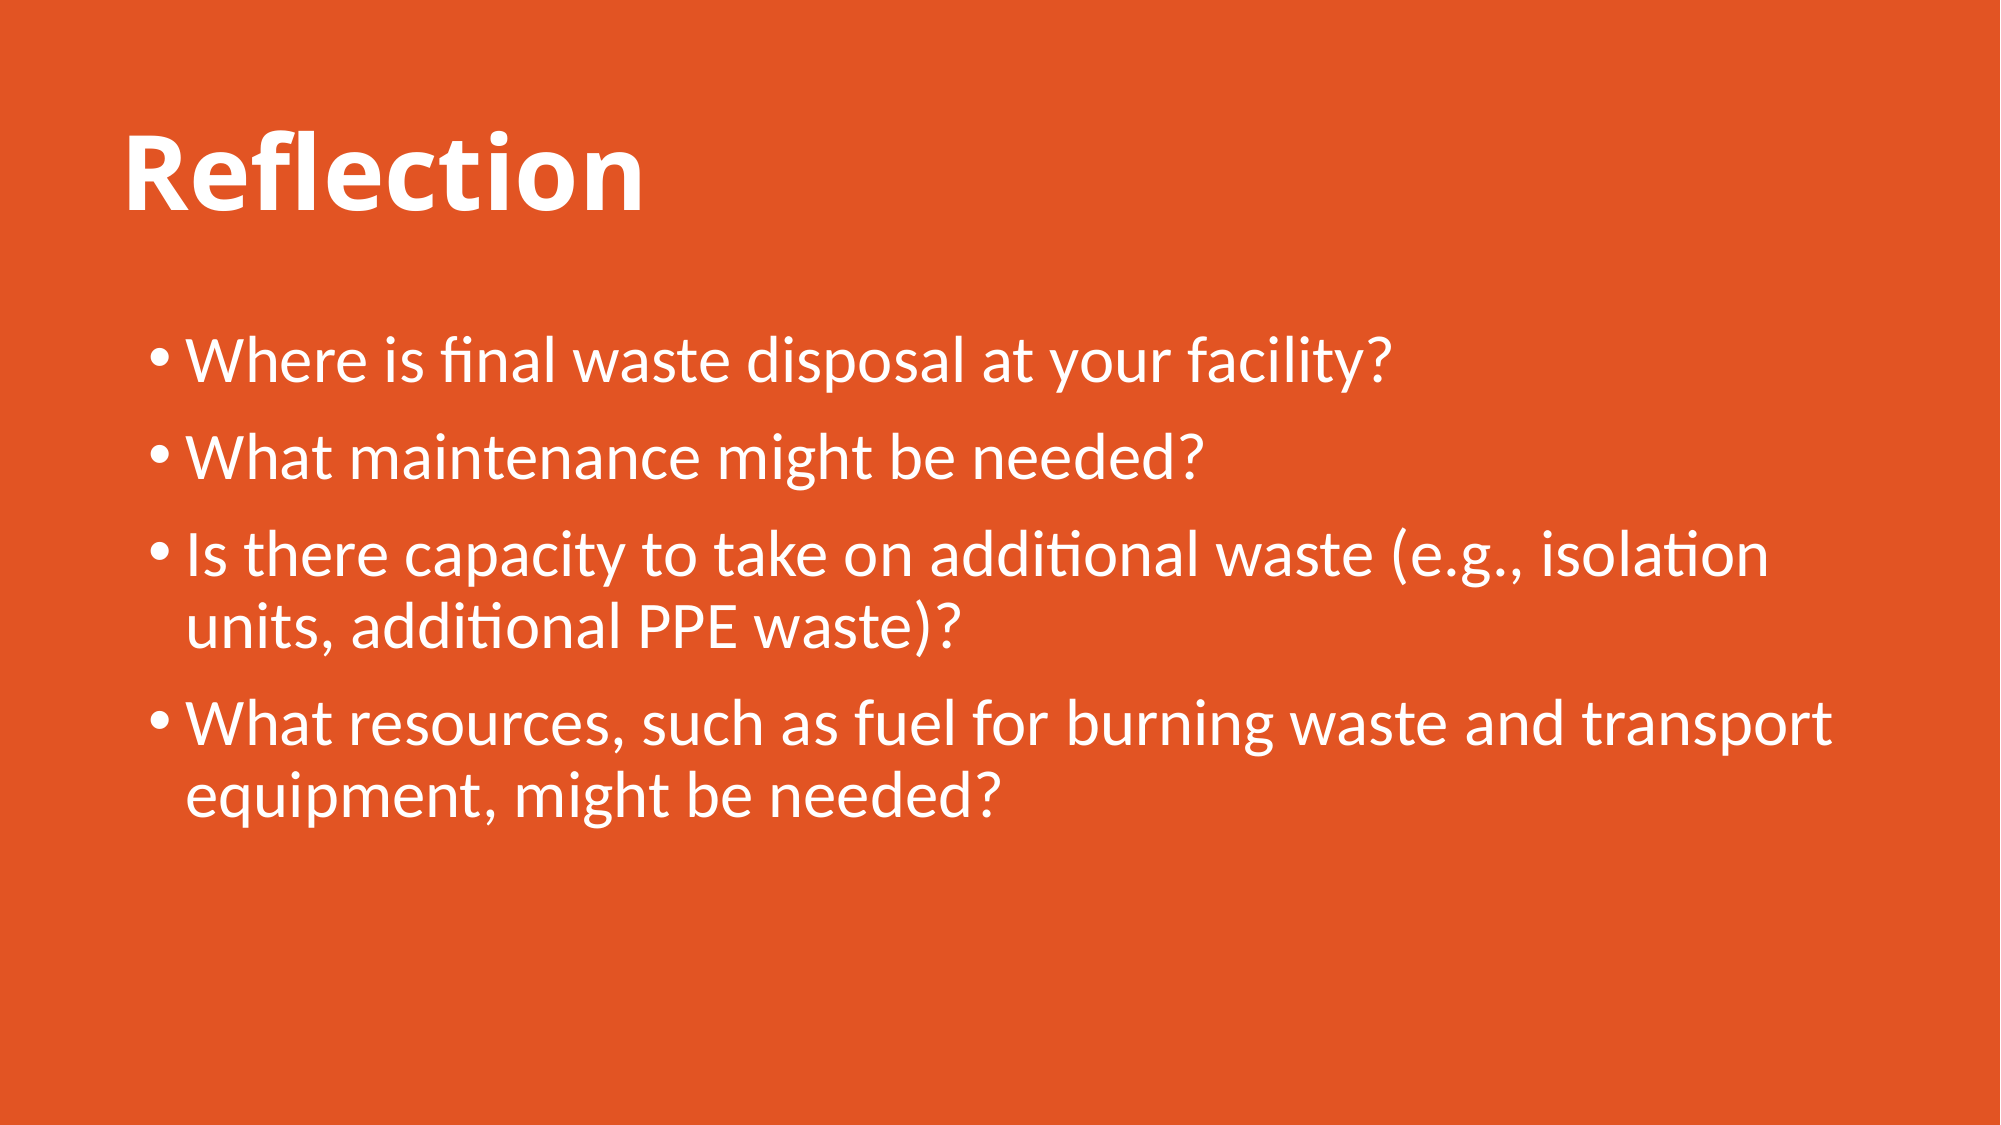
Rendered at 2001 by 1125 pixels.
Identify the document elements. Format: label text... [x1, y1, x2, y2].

text_box Where is final waste disposal at your facility? What maintenance might be needed? Is there capacity to take on additional waste (e.g., isolation units, additional PPE waste)? What resources, such as fuel for burning waste and transport equipment, might be needed? [105, 316, 1895, 1125]
title Reflection [105, 48, 1920, 240]
